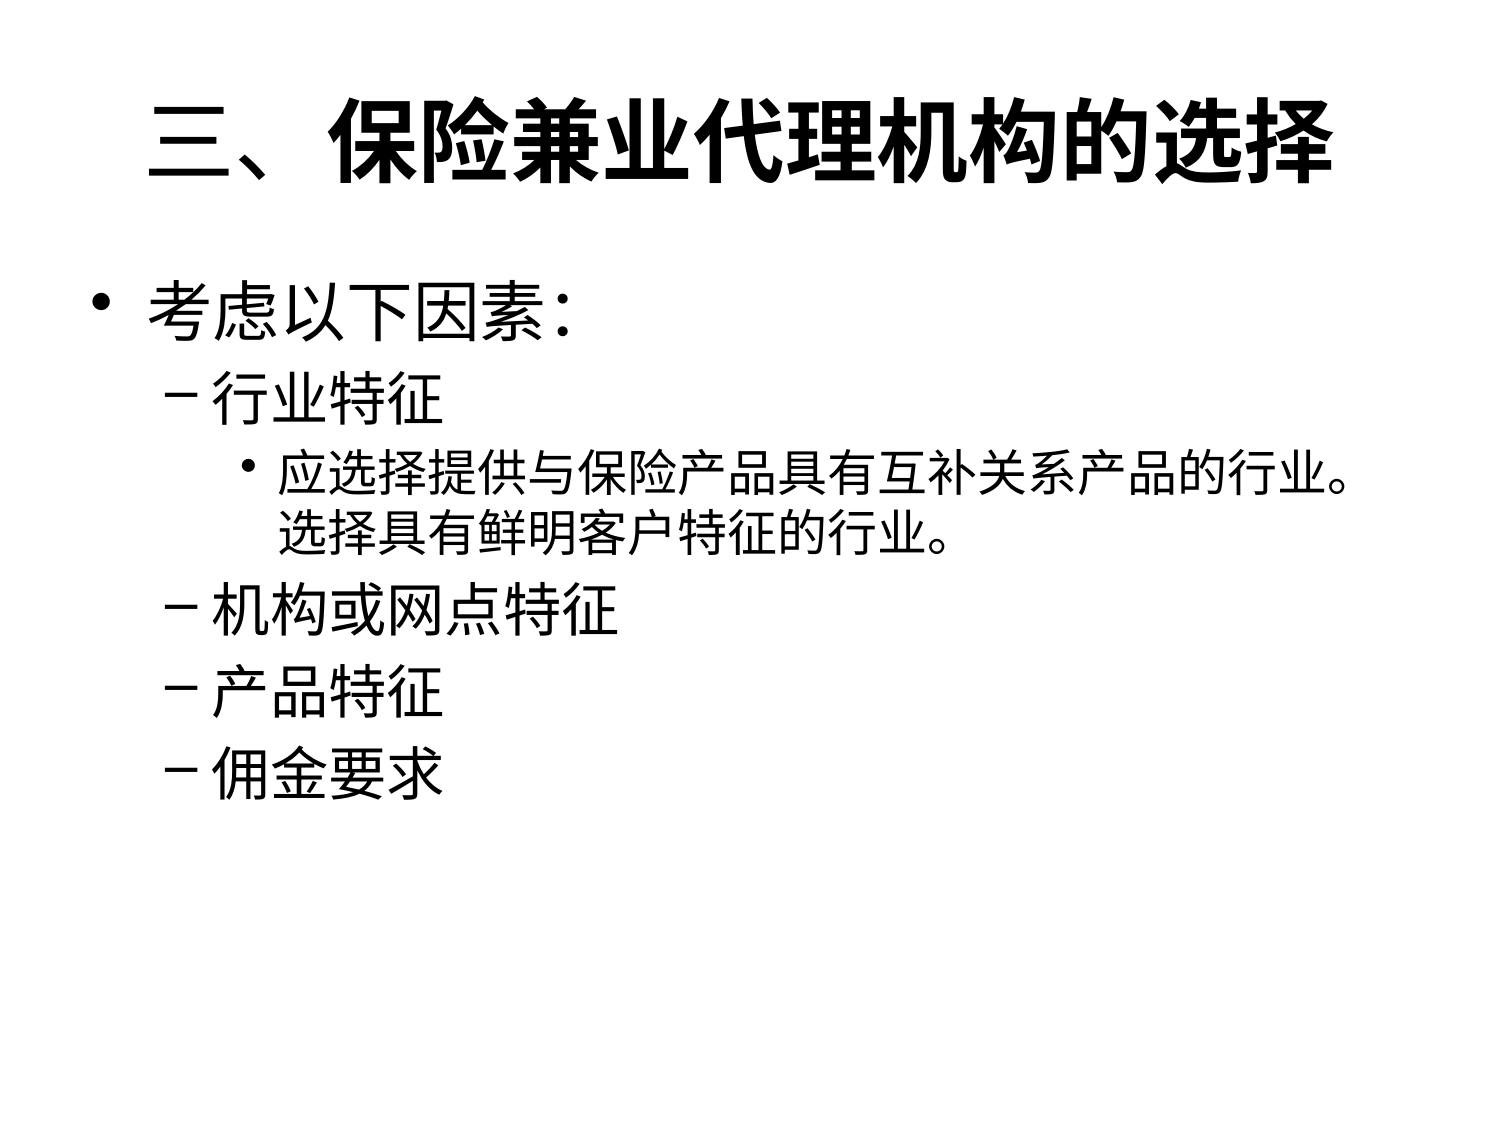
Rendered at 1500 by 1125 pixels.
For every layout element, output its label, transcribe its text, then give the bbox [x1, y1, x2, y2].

list 考虑以下因素： 行业特征 应选择提供与保险产品具有互补关系产品的行业。选择具有鲜明客户特征的行业。 机构或网点特征 产品特征 佣金要求 [75, 262, 1425, 1005]
title 三、保险兼业代理机构的选择 [75, 45, 1425, 233]
